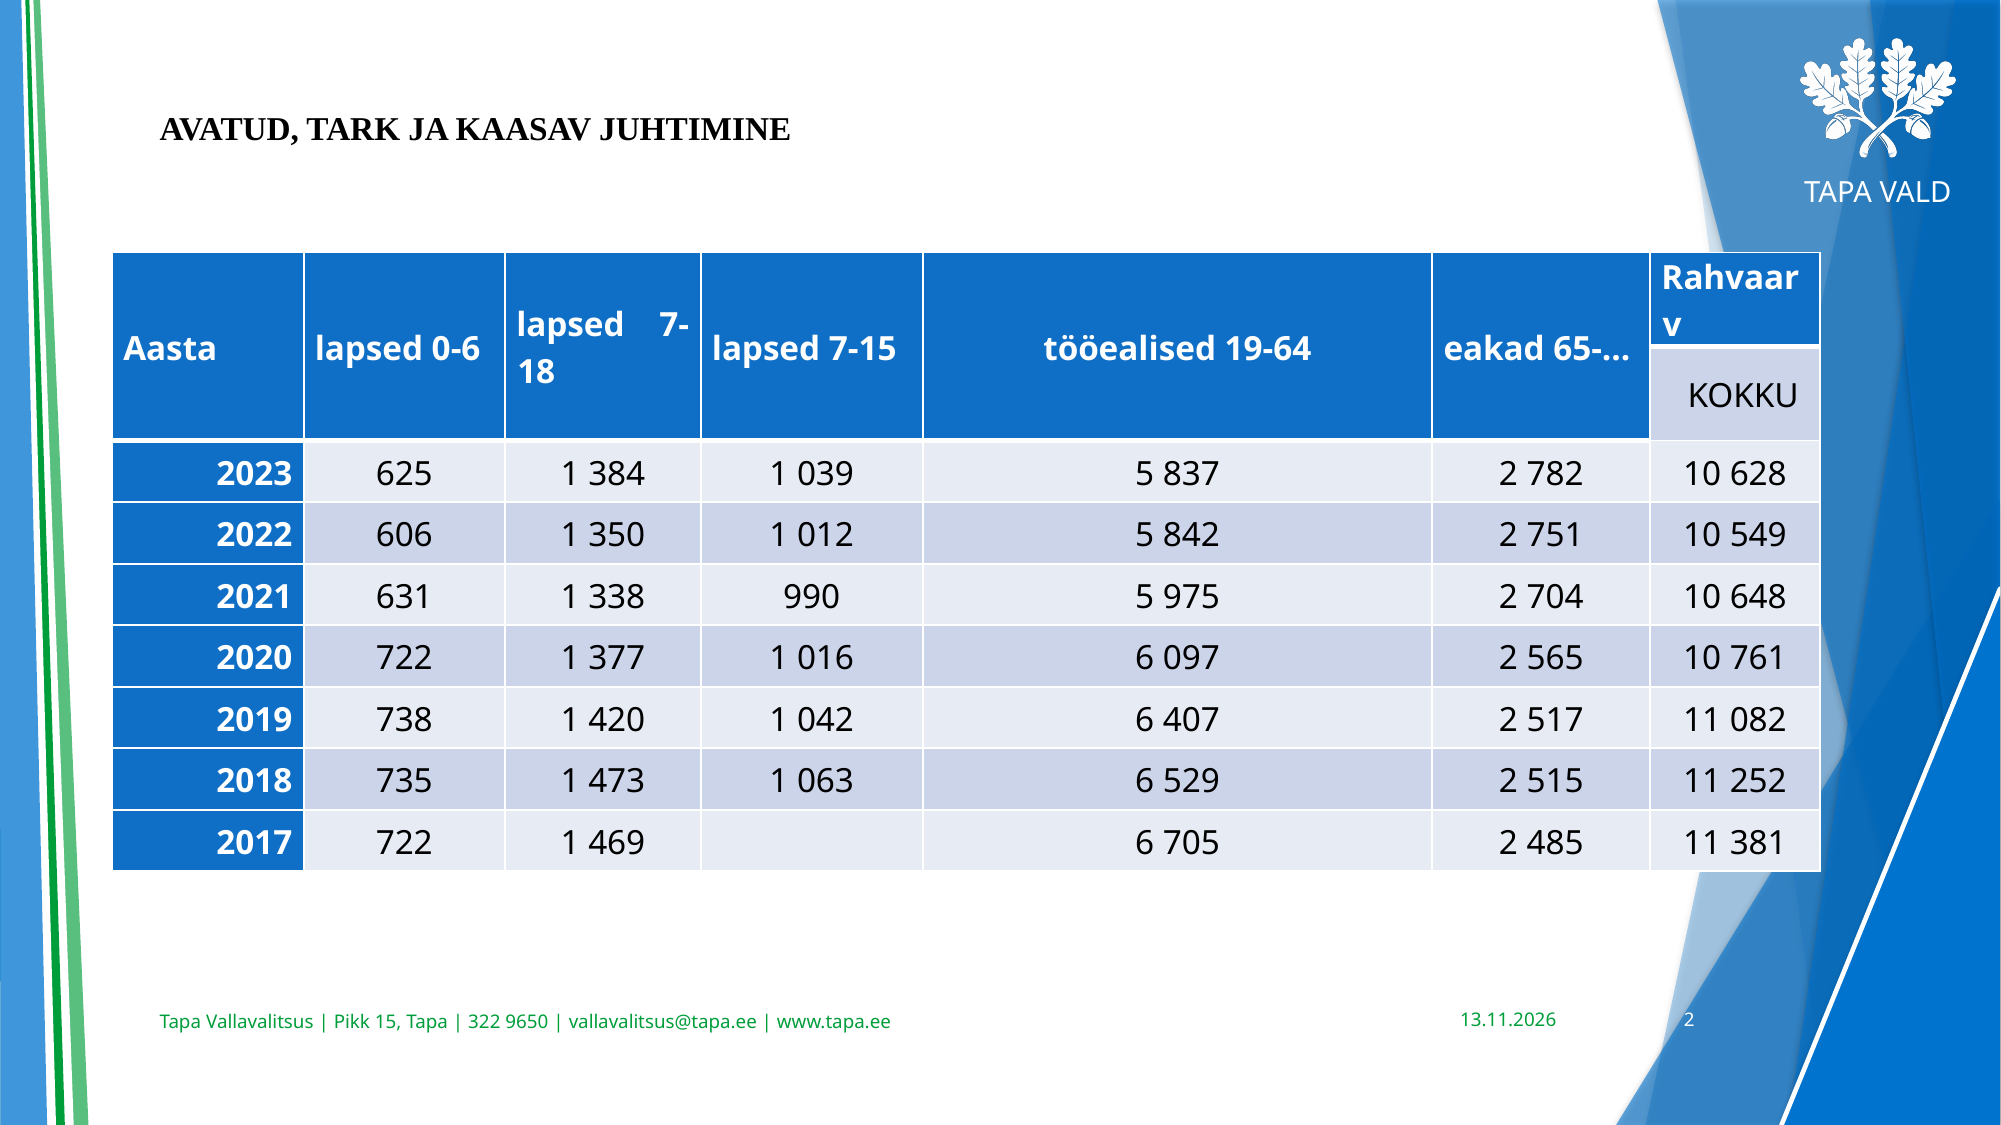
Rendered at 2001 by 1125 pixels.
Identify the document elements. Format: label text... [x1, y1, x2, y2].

table_header tööealised 19-64 [924, 253, 1431, 438]
table_header lapsed 7-18 [506, 253, 700, 438]
table_cell 10 761 [1651, 626, 1819, 686]
table_cell 5 975 [924, 565, 1431, 624]
table_header lapsed 0-6 [305, 253, 504, 438]
table_cell 1 420 [506, 688, 700, 747]
picture [1800, 38, 1956, 158]
table_cell 1 338 [506, 565, 700, 624]
table_cell KOKKU [1651, 349, 1819, 440]
table_cell 10 628 [1651, 441, 1819, 501]
table_cell 1 377 [506, 626, 700, 686]
table_cell 738 [305, 688, 504, 747]
table_cell 2 751 [1433, 503, 1649, 563]
table_cell 1 384 [506, 443, 700, 501]
table_cell [702, 811, 922, 870]
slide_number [1421, 990, 1572, 1051]
table_cell 6 407 [924, 688, 1431, 747]
table_cell 631 [305, 565, 504, 624]
table_cell 11 252 [1651, 749, 1819, 809]
table_header Rahvaarv [1651, 253, 1819, 344]
slide_number 2 [1597, 990, 1710, 1051]
table_cell 2 704 [1433, 565, 1649, 624]
table_cell 625 [305, 443, 504, 501]
table_cell 2019 [113, 688, 303, 747]
table_cell 1 473 [506, 749, 700, 809]
table_cell 5 842 [924, 503, 1431, 563]
table_cell 10 648 [1651, 565, 1819, 624]
table_cell 1 042 [702, 688, 922, 747]
table_header Aasta [113, 253, 303, 438]
table_cell 5 837 [924, 443, 1431, 501]
table_cell 6 097 [924, 626, 1431, 686]
table_cell 2017 [113, 811, 303, 870]
table_cell 2018 [113, 749, 303, 809]
table_cell 2021 [113, 565, 303, 624]
table_cell 2022 [113, 503, 303, 563]
table_cell 735 [305, 749, 504, 809]
table_cell 1 012 [702, 503, 922, 563]
table_cell 722 [305, 811, 504, 870]
table_cell 2020 [113, 626, 303, 686]
table_cell 2 515 [1433, 749, 1649, 809]
table_cell 2 517 [1433, 688, 1649, 747]
footer Tapa Vallavalitsus | Pikk 15, Tapa | 322 9650 | vallavalitsus@tapa.ee | www.tapa.ee [144, 992, 1396, 1053]
table_cell 722 [305, 626, 504, 686]
title AVATUD, TARK JA KAASAV JUHTIMINE [144, 99, 1710, 203]
table_cell 990 [702, 565, 922, 624]
table_cell 11 082 [1651, 688, 1819, 747]
table_cell 6 529 [924, 749, 1431, 809]
table_cell 2023 [113, 443, 303, 501]
table_header eakad 65-… [1433, 253, 1649, 438]
table_cell 2 782 [1433, 443, 1649, 501]
table_cell 2 485 [1433, 811, 1649, 870]
table_cell 2 565 [1433, 626, 1649, 686]
table_cell 1 063 [702, 749, 922, 809]
table_cell 6 705 [924, 811, 1431, 870]
table_cell 606 [305, 503, 504, 563]
table_header lapsed 7-15 [702, 253, 922, 438]
table_cell 10 549 [1651, 503, 1819, 563]
table_cell 1 350 [506, 503, 700, 563]
table_cell 1 039 [702, 443, 922, 501]
table_cell 11 381 [1651, 811, 1819, 870]
table_cell 1 016 [702, 626, 922, 686]
table_cell 1 469 [506, 811, 700, 870]
